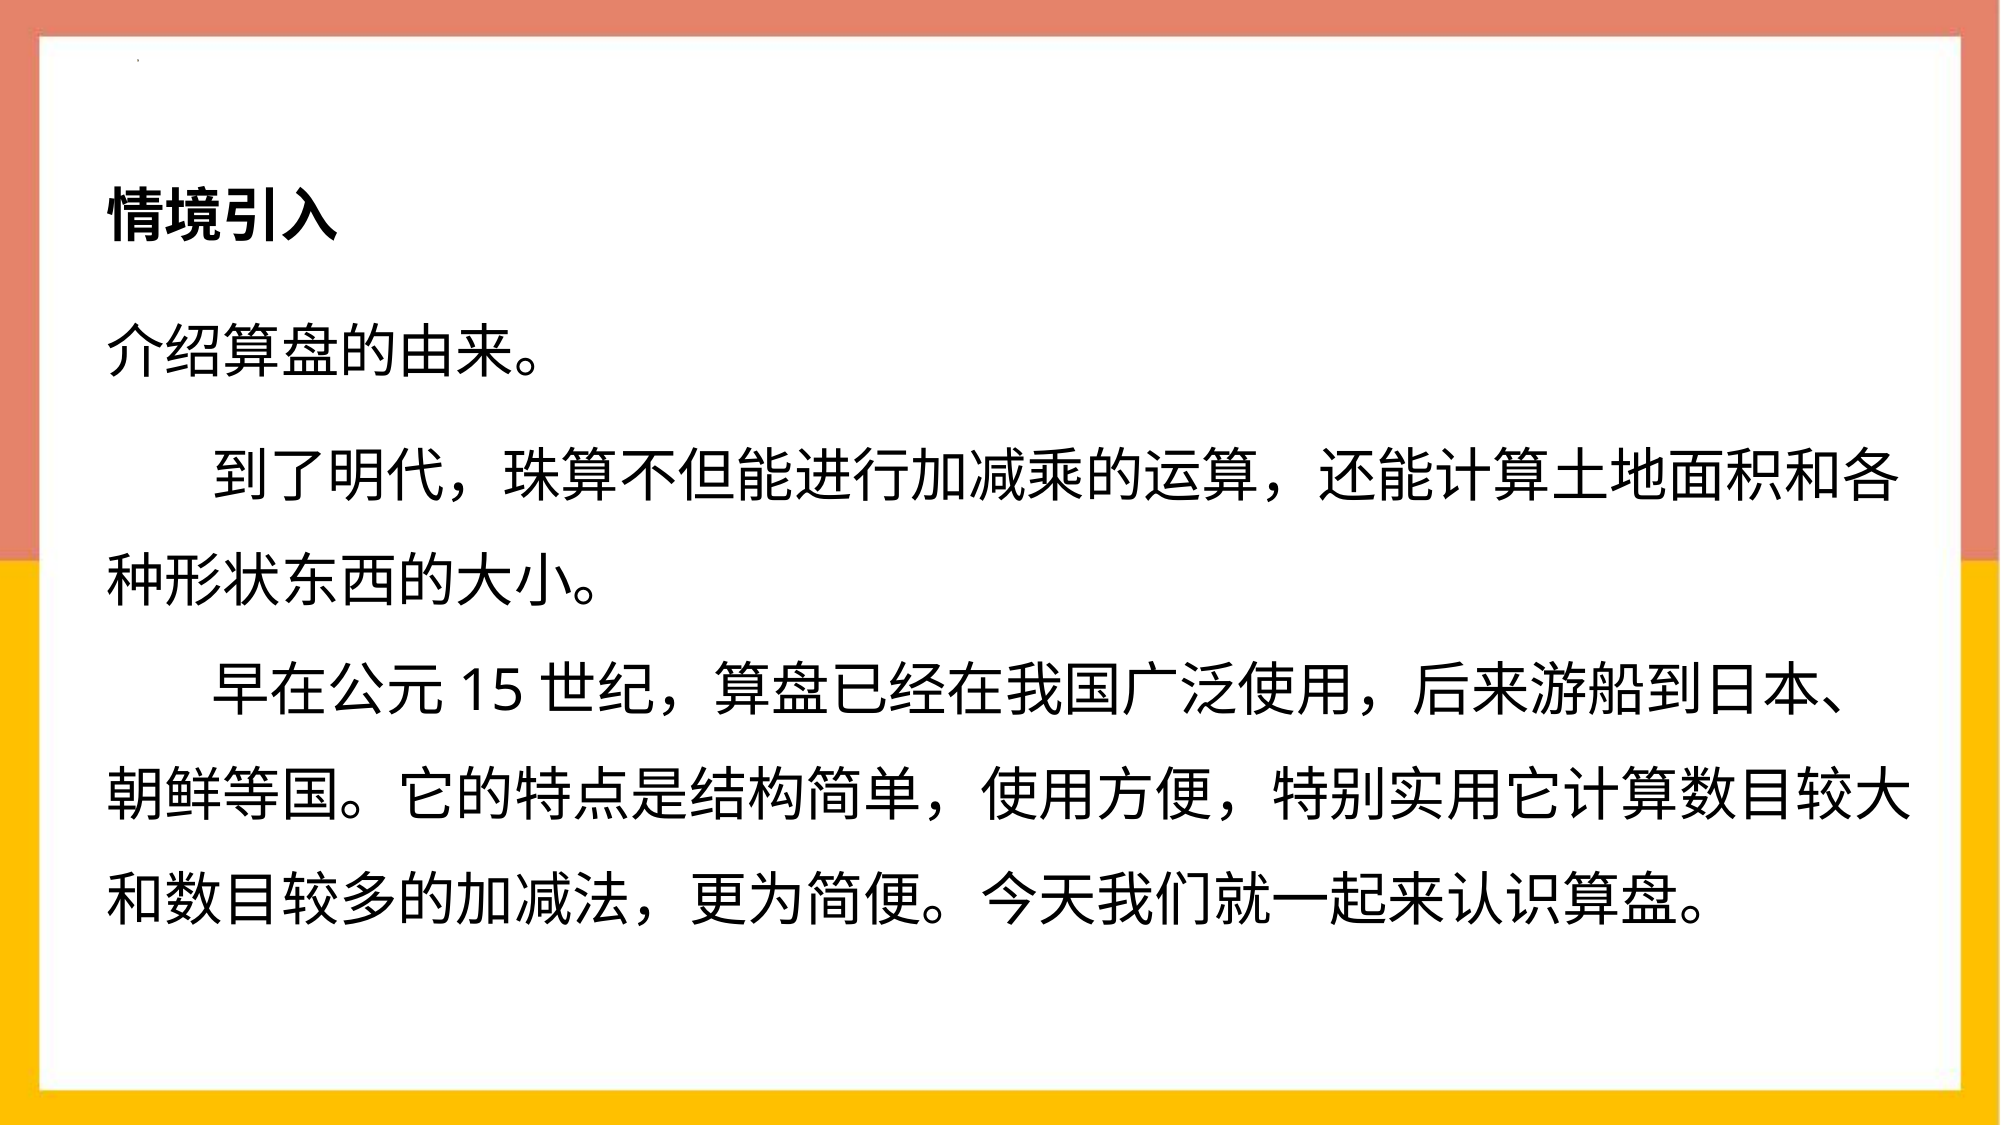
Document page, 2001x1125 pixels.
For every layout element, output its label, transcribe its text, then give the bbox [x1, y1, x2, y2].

picture [0, 0, 2001, 1125]
text_box 情境引入 [91, 170, 858, 256]
text_box 早在公元15世纪，算盘已经在我国广泛使用，后来游船到日本、朝鲜等国。它的特点是结构简单，使用方便，特别实用它计算数目较大和数目较多的加减法，更为简便。今天我们就一起来认识算盘。 [91, 609, 1947, 940]
text_box 到了明代，珠算不但能进行加减乘的运算，还能计算土地面积和各种形状东西的大小。 [91, 395, 1928, 609]
text_box 介绍算盘的由来。 [91, 271, 1928, 392]
